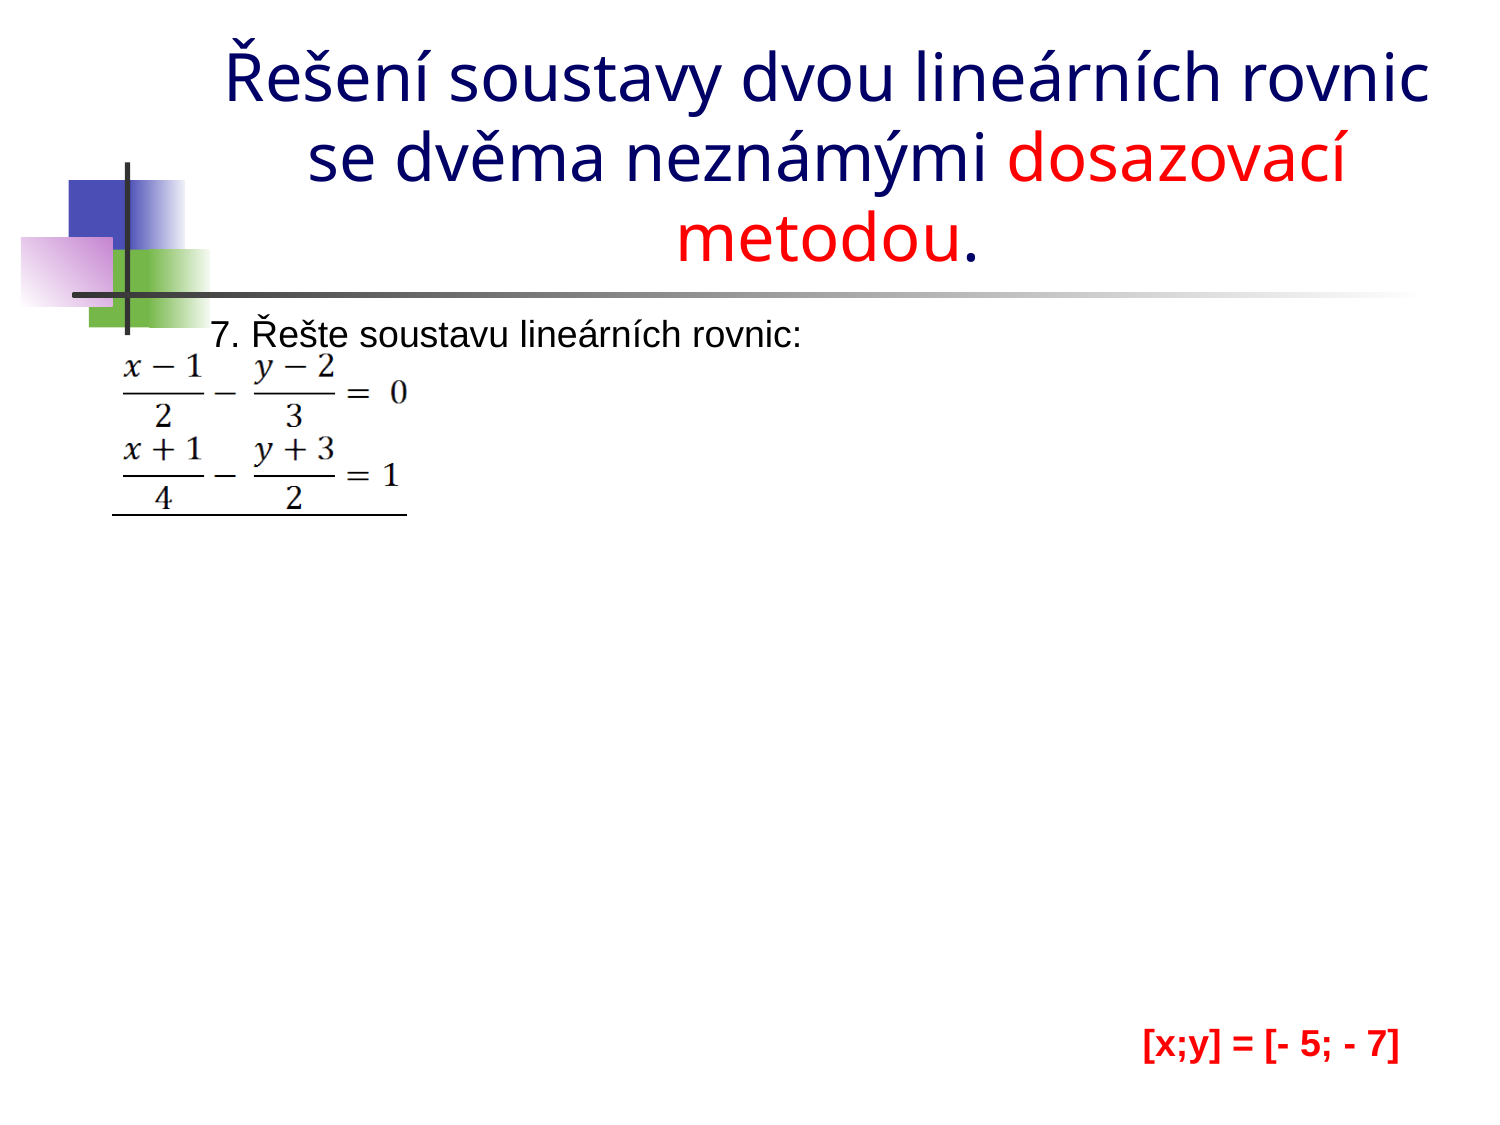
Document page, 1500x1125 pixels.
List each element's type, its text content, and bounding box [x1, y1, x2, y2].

text_box [0, 0, 1500, 75]
title Řešení soustavy dvou lineárních rovnic se dvěma neznámými dosazovací metodou. [188, 186, 1468, 196]
text_box [x;y] = [- 5; - 7] [1128, 1011, 1447, 1072]
text_box 7. Řešte soustavu lineárních rovnic: [194, 302, 998, 363]
title Řešení soustavy dvou lineárních rovnic se dvěma neznámými dosazovací metodou. [188, 197, 1468, 276]
title Řešení soustavy dvou lineárních rovnic se dvěma neznámými dosazovací metodou. [188, 75, 1468, 185]
picture [123, 349, 409, 519]
